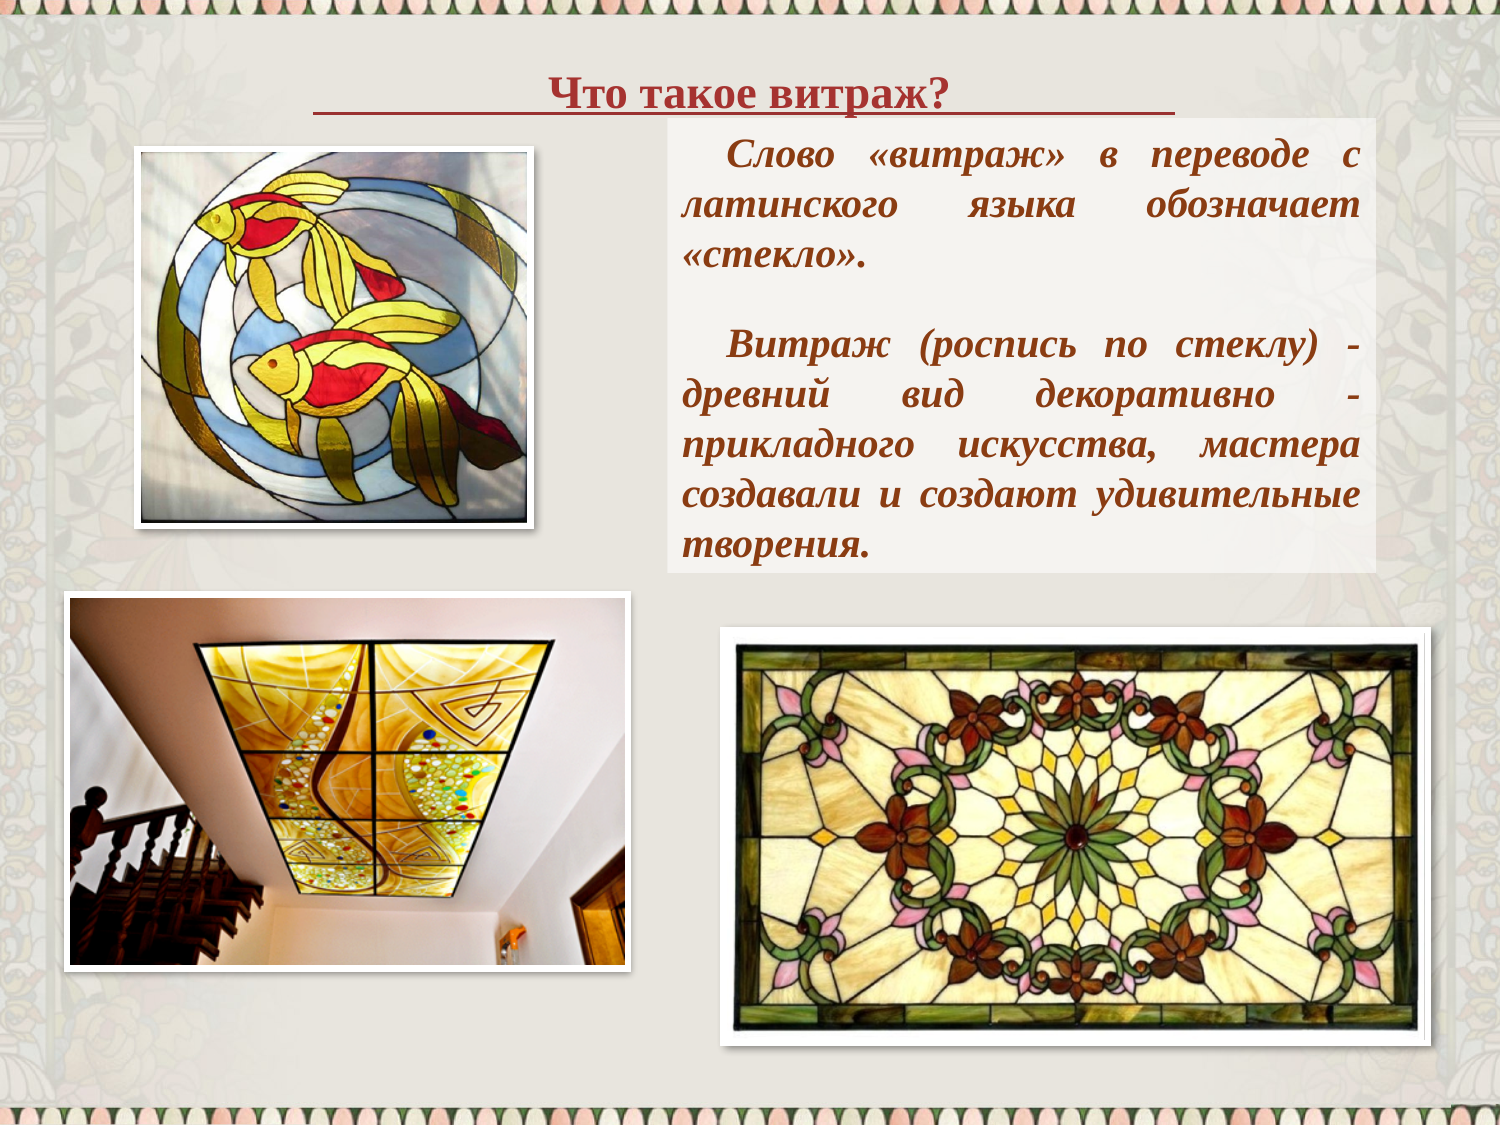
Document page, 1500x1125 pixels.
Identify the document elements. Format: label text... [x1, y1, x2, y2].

text_box Что такое витраж? [312, 119, 667, 126]
text_box Слово «витраж» в переводе с латинского языка обозначает «стекло». Витраж (роспись по стеклу) - древний вид декоративно - прикладного искусства, мастера создавали и создают удивительные творения. [667, 118, 1376, 573]
text_box Что такое витраж? [312, 54, 1187, 118]
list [140, 152, 528, 523]
picture [0, 0, 1500, 1125]
